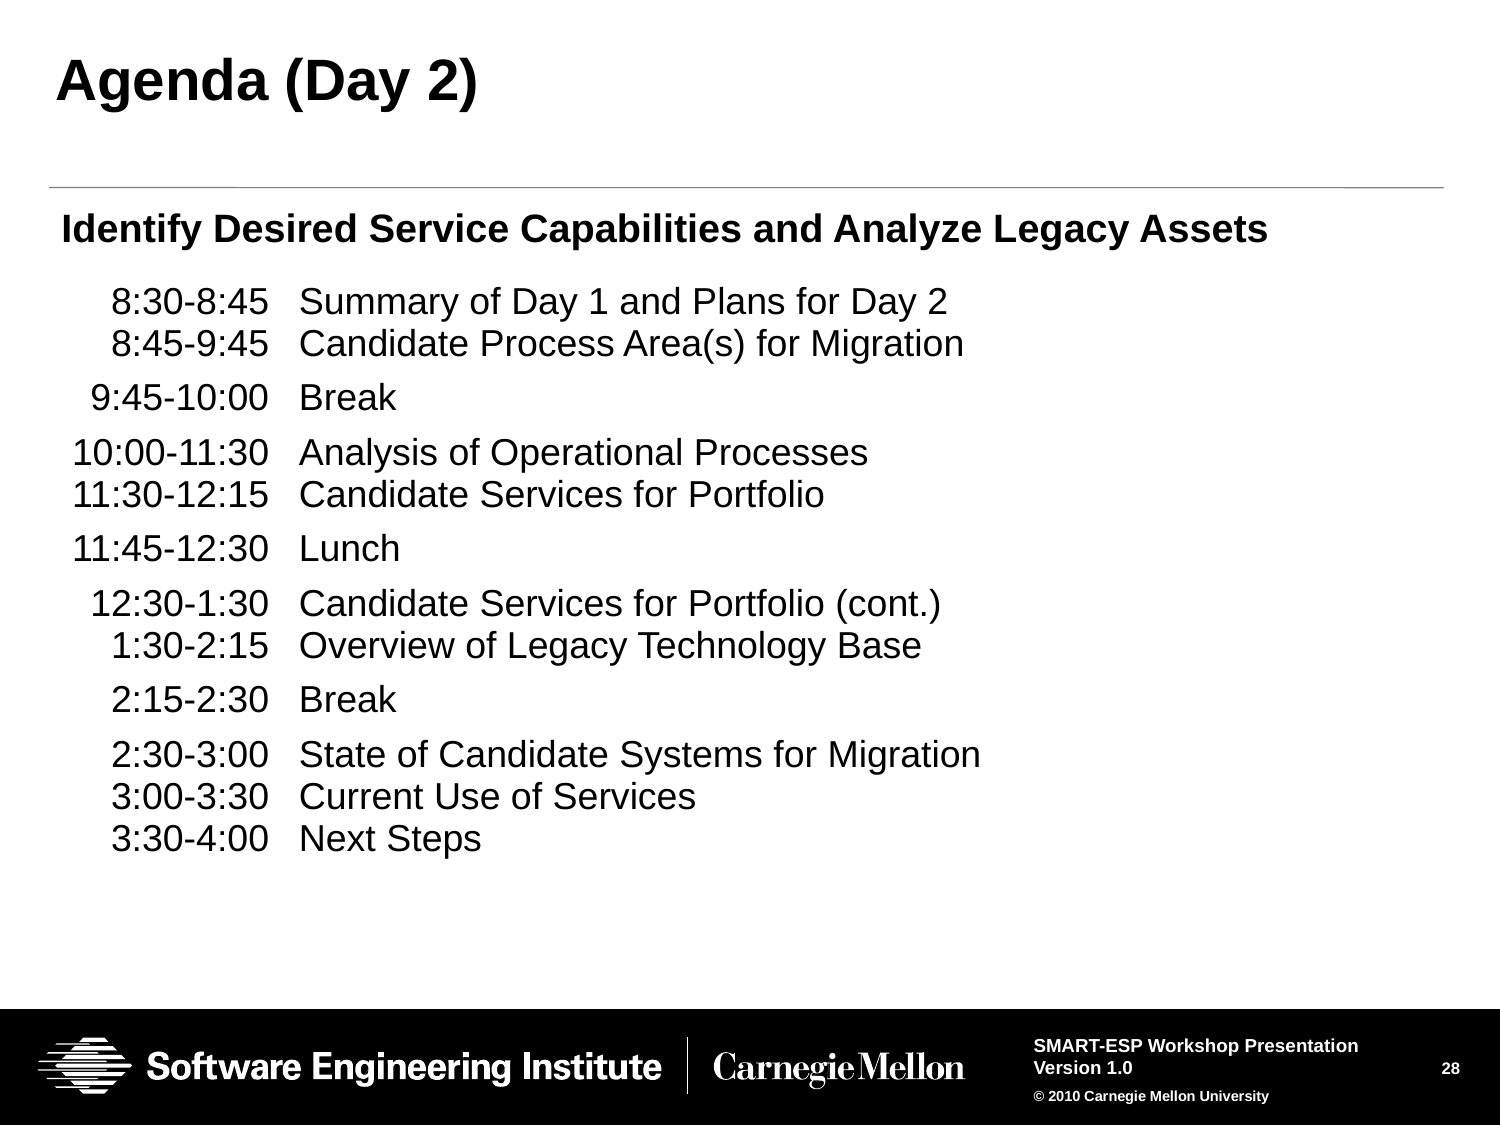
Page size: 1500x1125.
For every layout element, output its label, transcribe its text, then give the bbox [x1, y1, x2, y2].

table_header Summary of Day 1 and Plans for Day 2 Candidate Process Area(s) for Migration Break Analysis of Operational Processes Candidate Services for Portfolio Lunch Candidate Services for Portfolio (cont.) Overview of Legacy Technology Base Break State of Candidate Systems for Migration Current Use of Services Next Steps [285, 274, 1299, 918]
title Agenda (Day 2) [55, 49, 1451, 114]
table_header 8:30-8:45 8:45-9:45 9:45-10:00 10:00-11:30 11:30-12:15 11:45-12:30 12:30-1:30 1:30-2:15 2:15-2:30 2:30-3:00 3:00-3:30 3:30-4:00 [57, 274, 283, 918]
text_box Identify Desired Service Capabilities and Analyze Legacy Assets [46, 195, 1444, 258]
